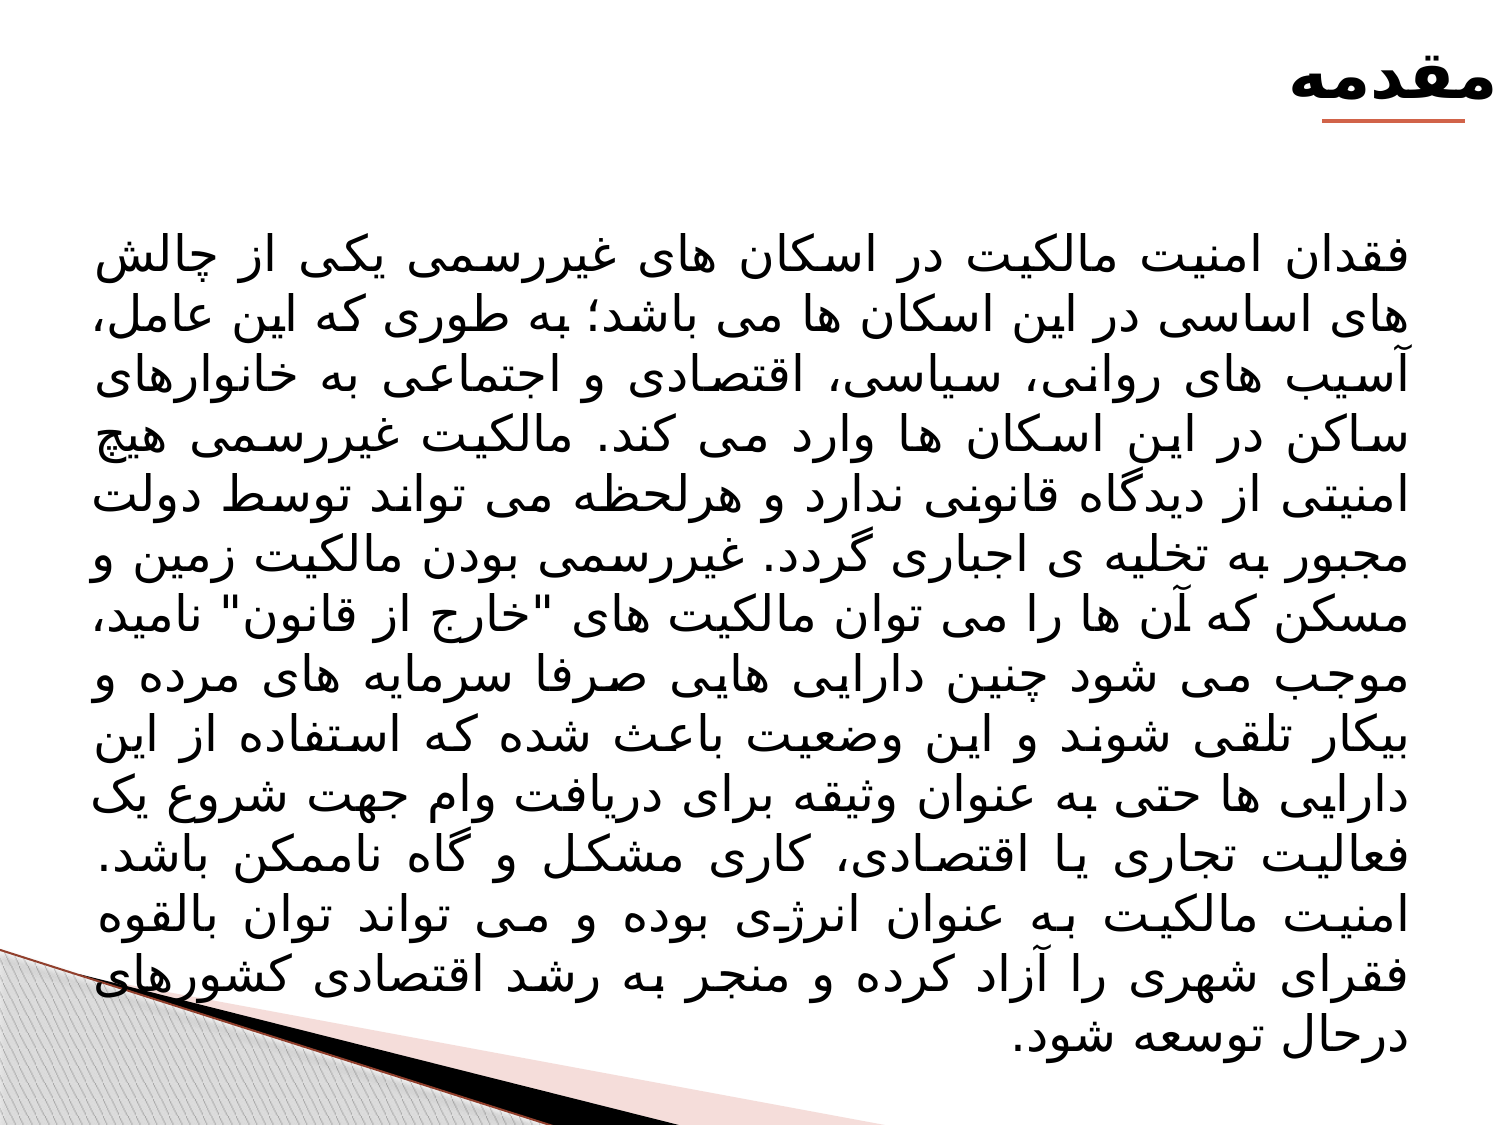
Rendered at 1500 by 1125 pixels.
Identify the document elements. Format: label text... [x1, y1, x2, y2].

text_box مقدمه [1273, 24, 1500, 120]
text_box فقدان امنیت مالکیت در اسکان های غیررسمی یکی از چالش های اساسی در این اسکان ها می باشد؛ به طوری که این عامل، آسیب های روانی، سیاسی، اقتصادی و اجتماعی به خانوارهای ساکن در این اسکان ها وارد می کند. مالکیت غیررسمی هیچ امنیتی از دیدگاه قانونی ندارد و هرلحظه می تواند توسط دولت مجبور به تخلیه ی اجباری گردد. غیررسمی بودن مالکیت زمین و مسکن که آن ها را می توان مالکیت های "خارج از قانون" نامید، موجب می شود چنین دارایی هایی صرفا سرمایه های مرده و بیکار تلقی شوند و این وضعیت باعث شده که استفاده از این دارایی ها حتی به عنوان وثیقه برای دریافت وام جهت شروع یک فعالیت تجاری یا اقتصادی، کاری مشکل و گاه ناممکن باشد. امنیت مالکیت به عنوان انرژی بوده و می تواند توان بالقوه فقرای شهری را آزاد کرده و منجر به رشد اقتصادی کشورهای درحال توسعه شود. [74, 214, 1425, 1069]
